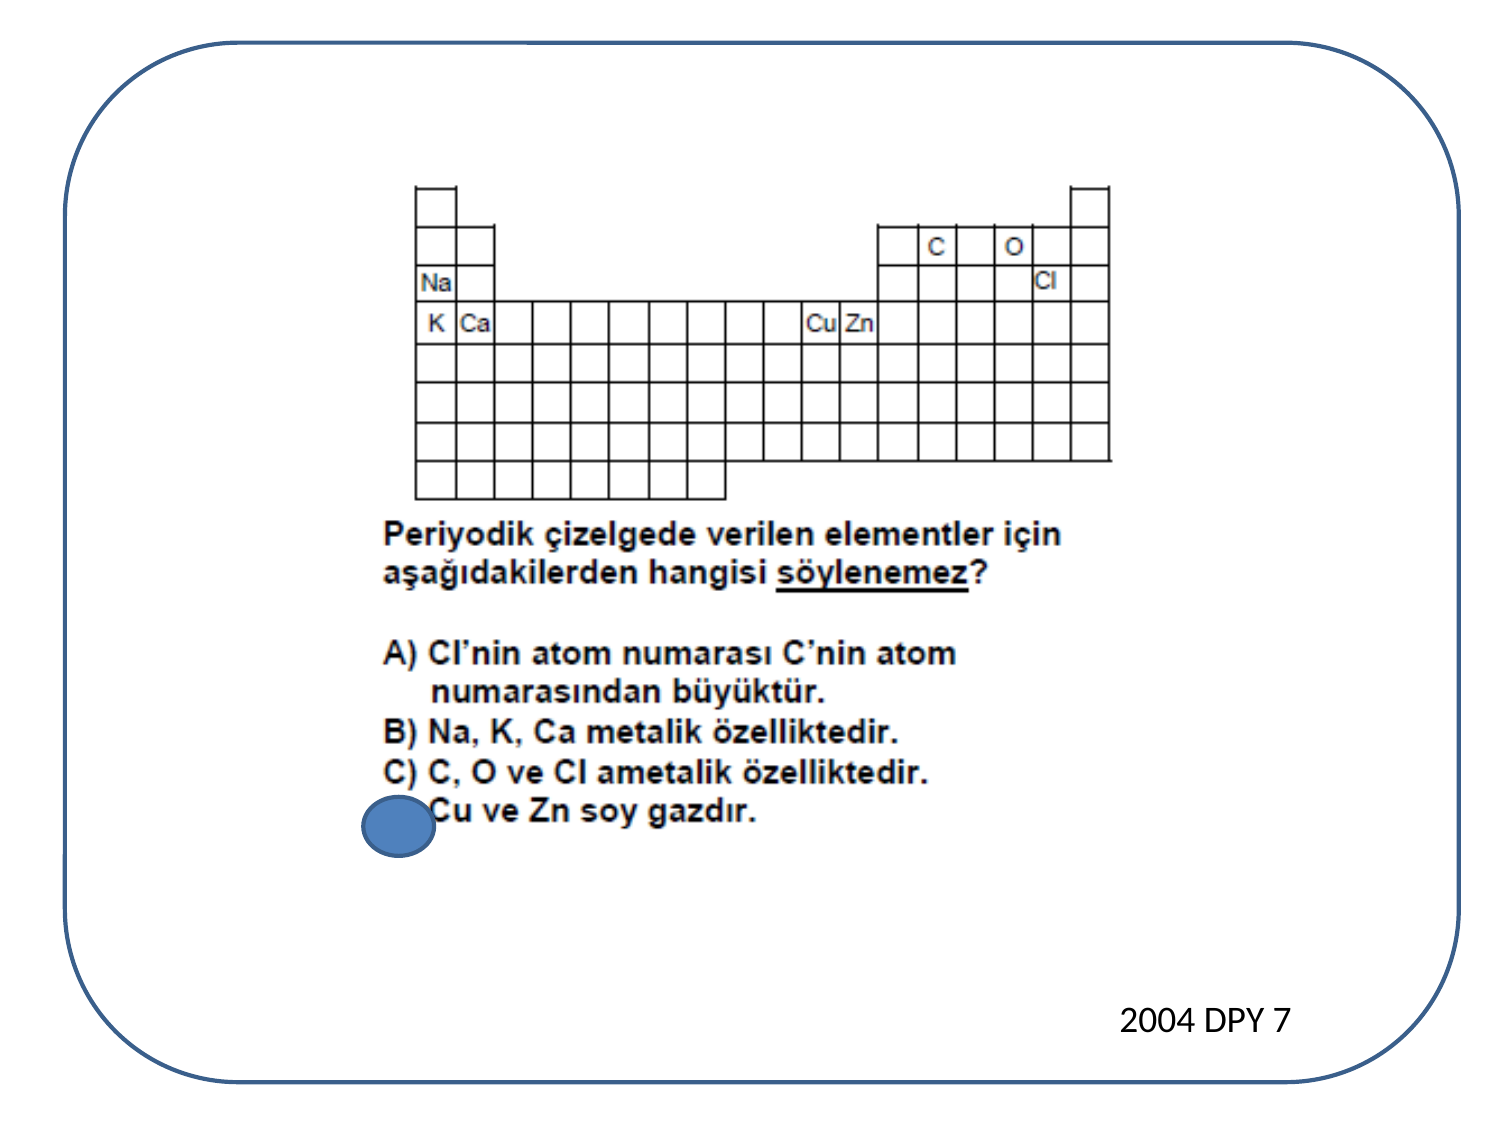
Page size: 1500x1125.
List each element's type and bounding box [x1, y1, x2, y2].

picture [374, 175, 1170, 836]
text_box [62, 40, 1461, 1085]
